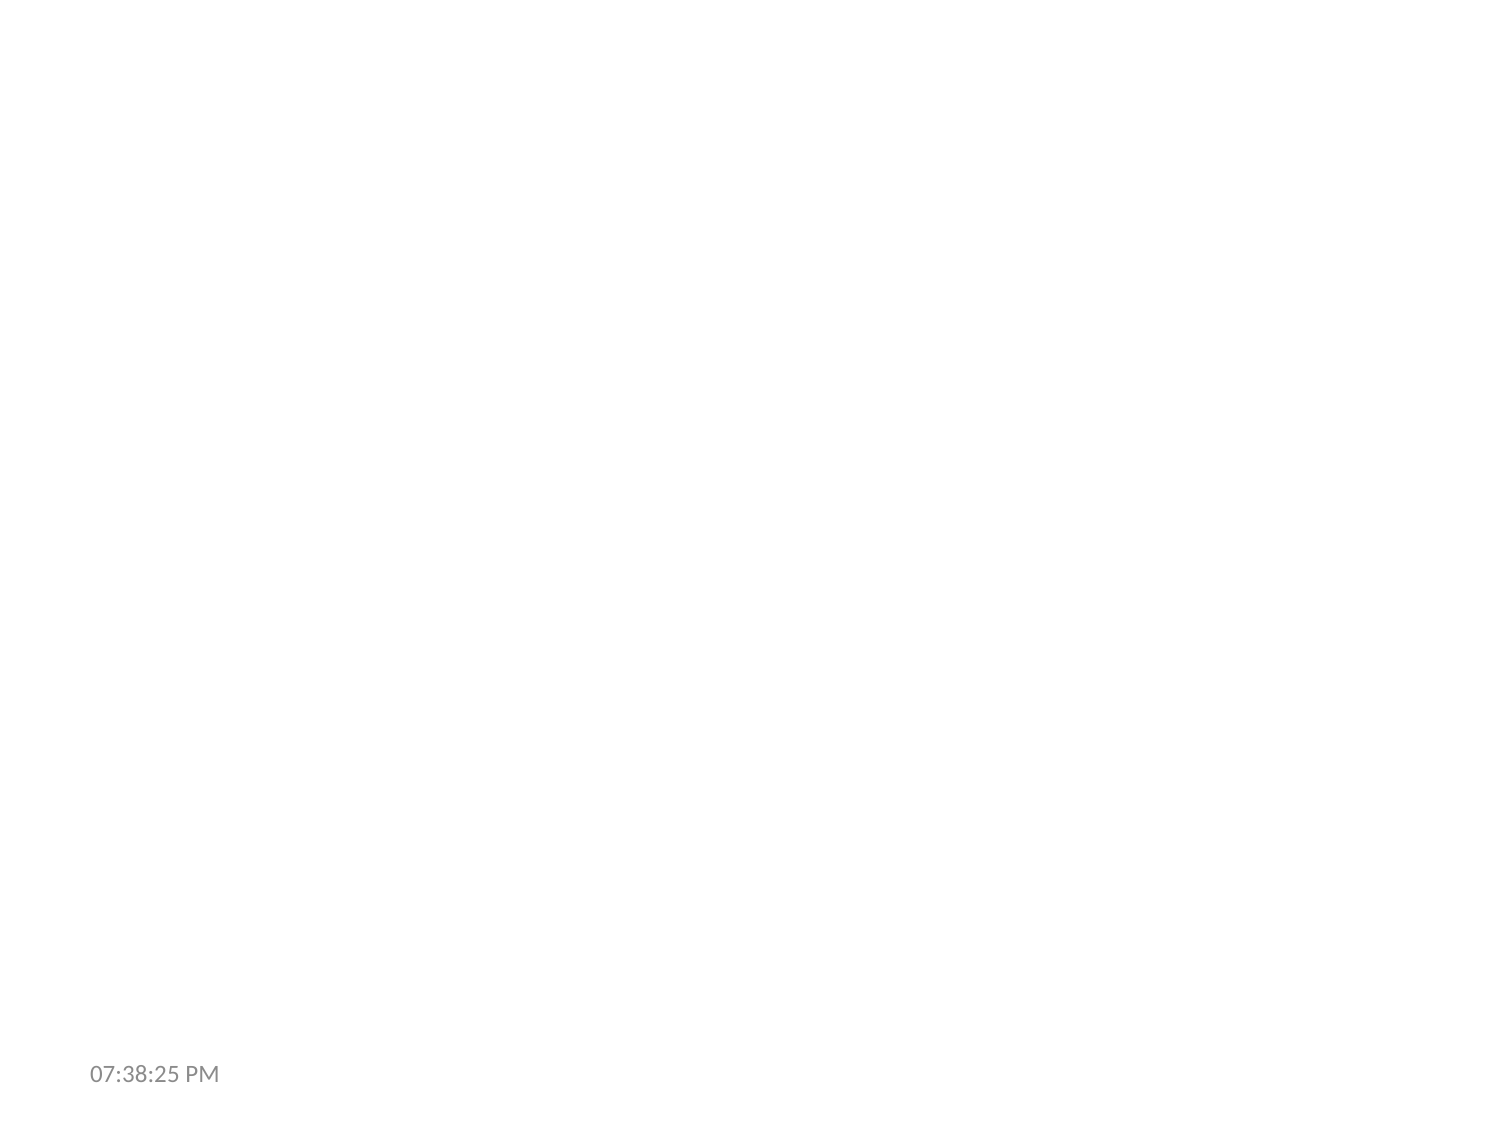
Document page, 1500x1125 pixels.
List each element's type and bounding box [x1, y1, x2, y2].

slide_number [75, 1042, 425, 1103]
